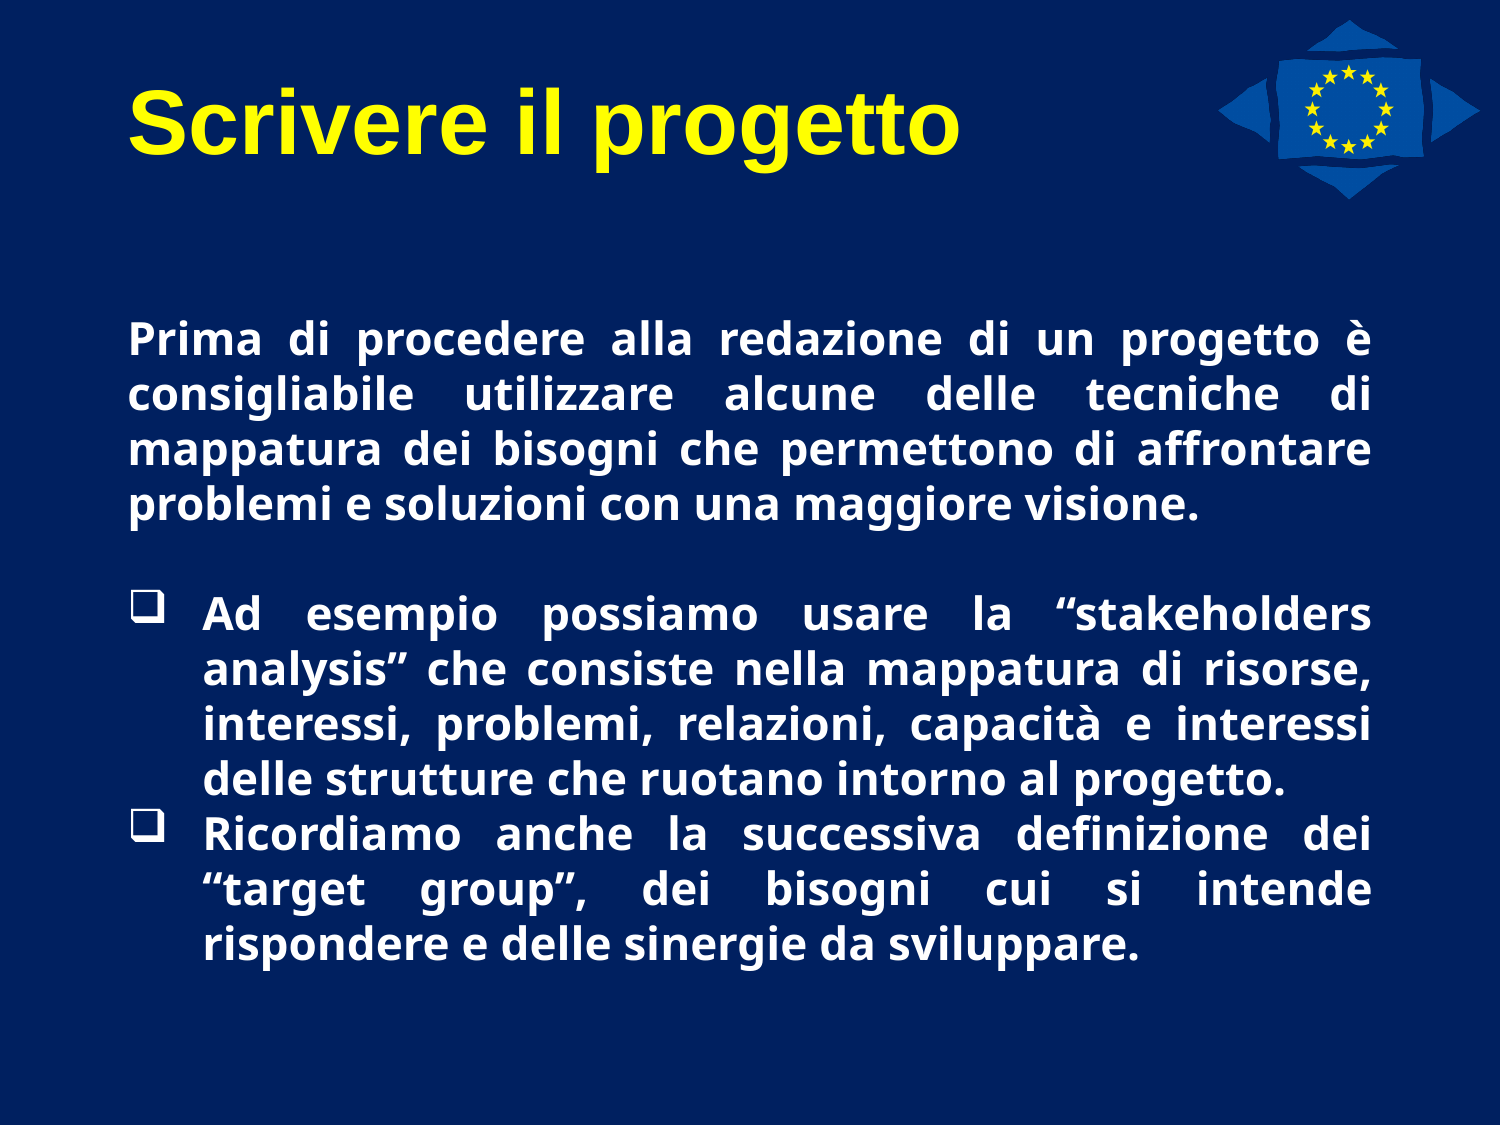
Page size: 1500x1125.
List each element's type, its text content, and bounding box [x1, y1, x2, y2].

picture [1214, 17, 1484, 203]
text_box Prima di procedere alla redazione di un progetto è consigliabile utilizzare alcune delle tecniche di mappatura dei bisogni che permettono di affrontare problemi e soluzioni con una maggiore visione. Ad esempio possiamo usare la “stakeholders analysis” che consiste nella mappatura di risorse, interessi, problemi, relazioni, capacità e interessi delle strutture che ruotano intorno al progetto. Ricordiamo anche la successiva definizione dei “target group”, dei bisogni cui si intende rispondere e delle sinergie da sviluppare. [112, 302, 1388, 977]
text_box Scrivere il progetto [112, 55, 1162, 180]
